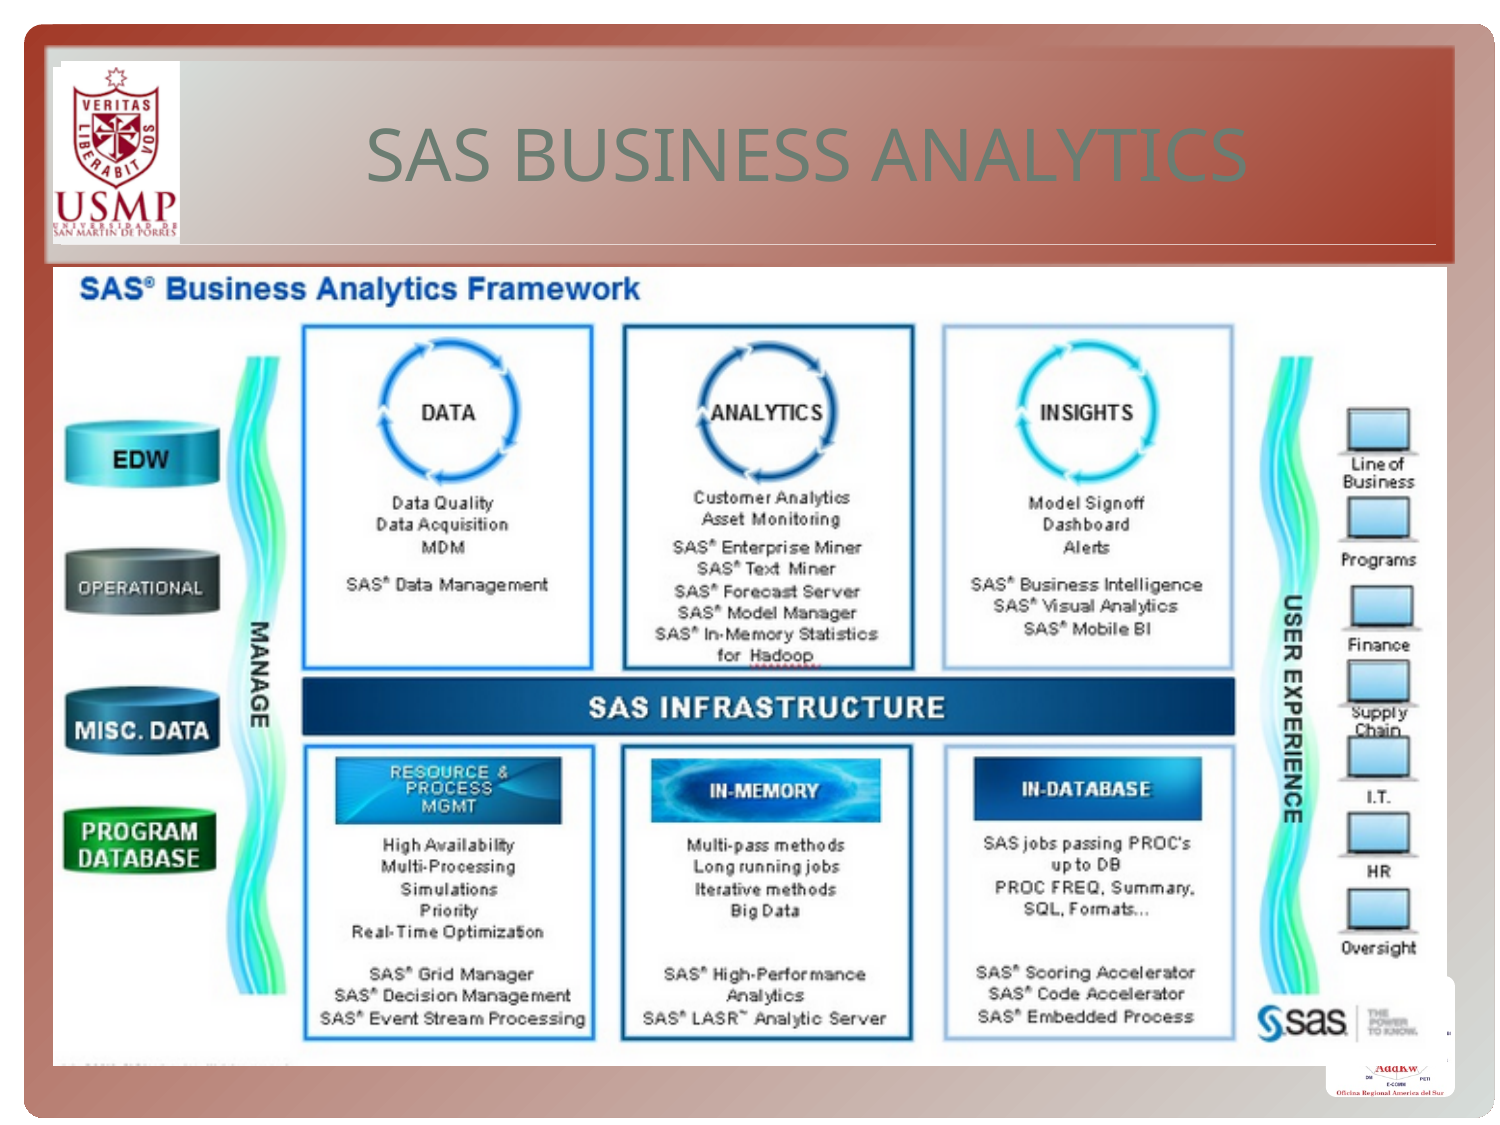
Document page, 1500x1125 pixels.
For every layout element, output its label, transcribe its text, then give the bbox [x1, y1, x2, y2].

picture [53, 67, 179, 244]
picture [52, 266, 1455, 1097]
title SAS Business Analytics [179, 61, 1436, 244]
